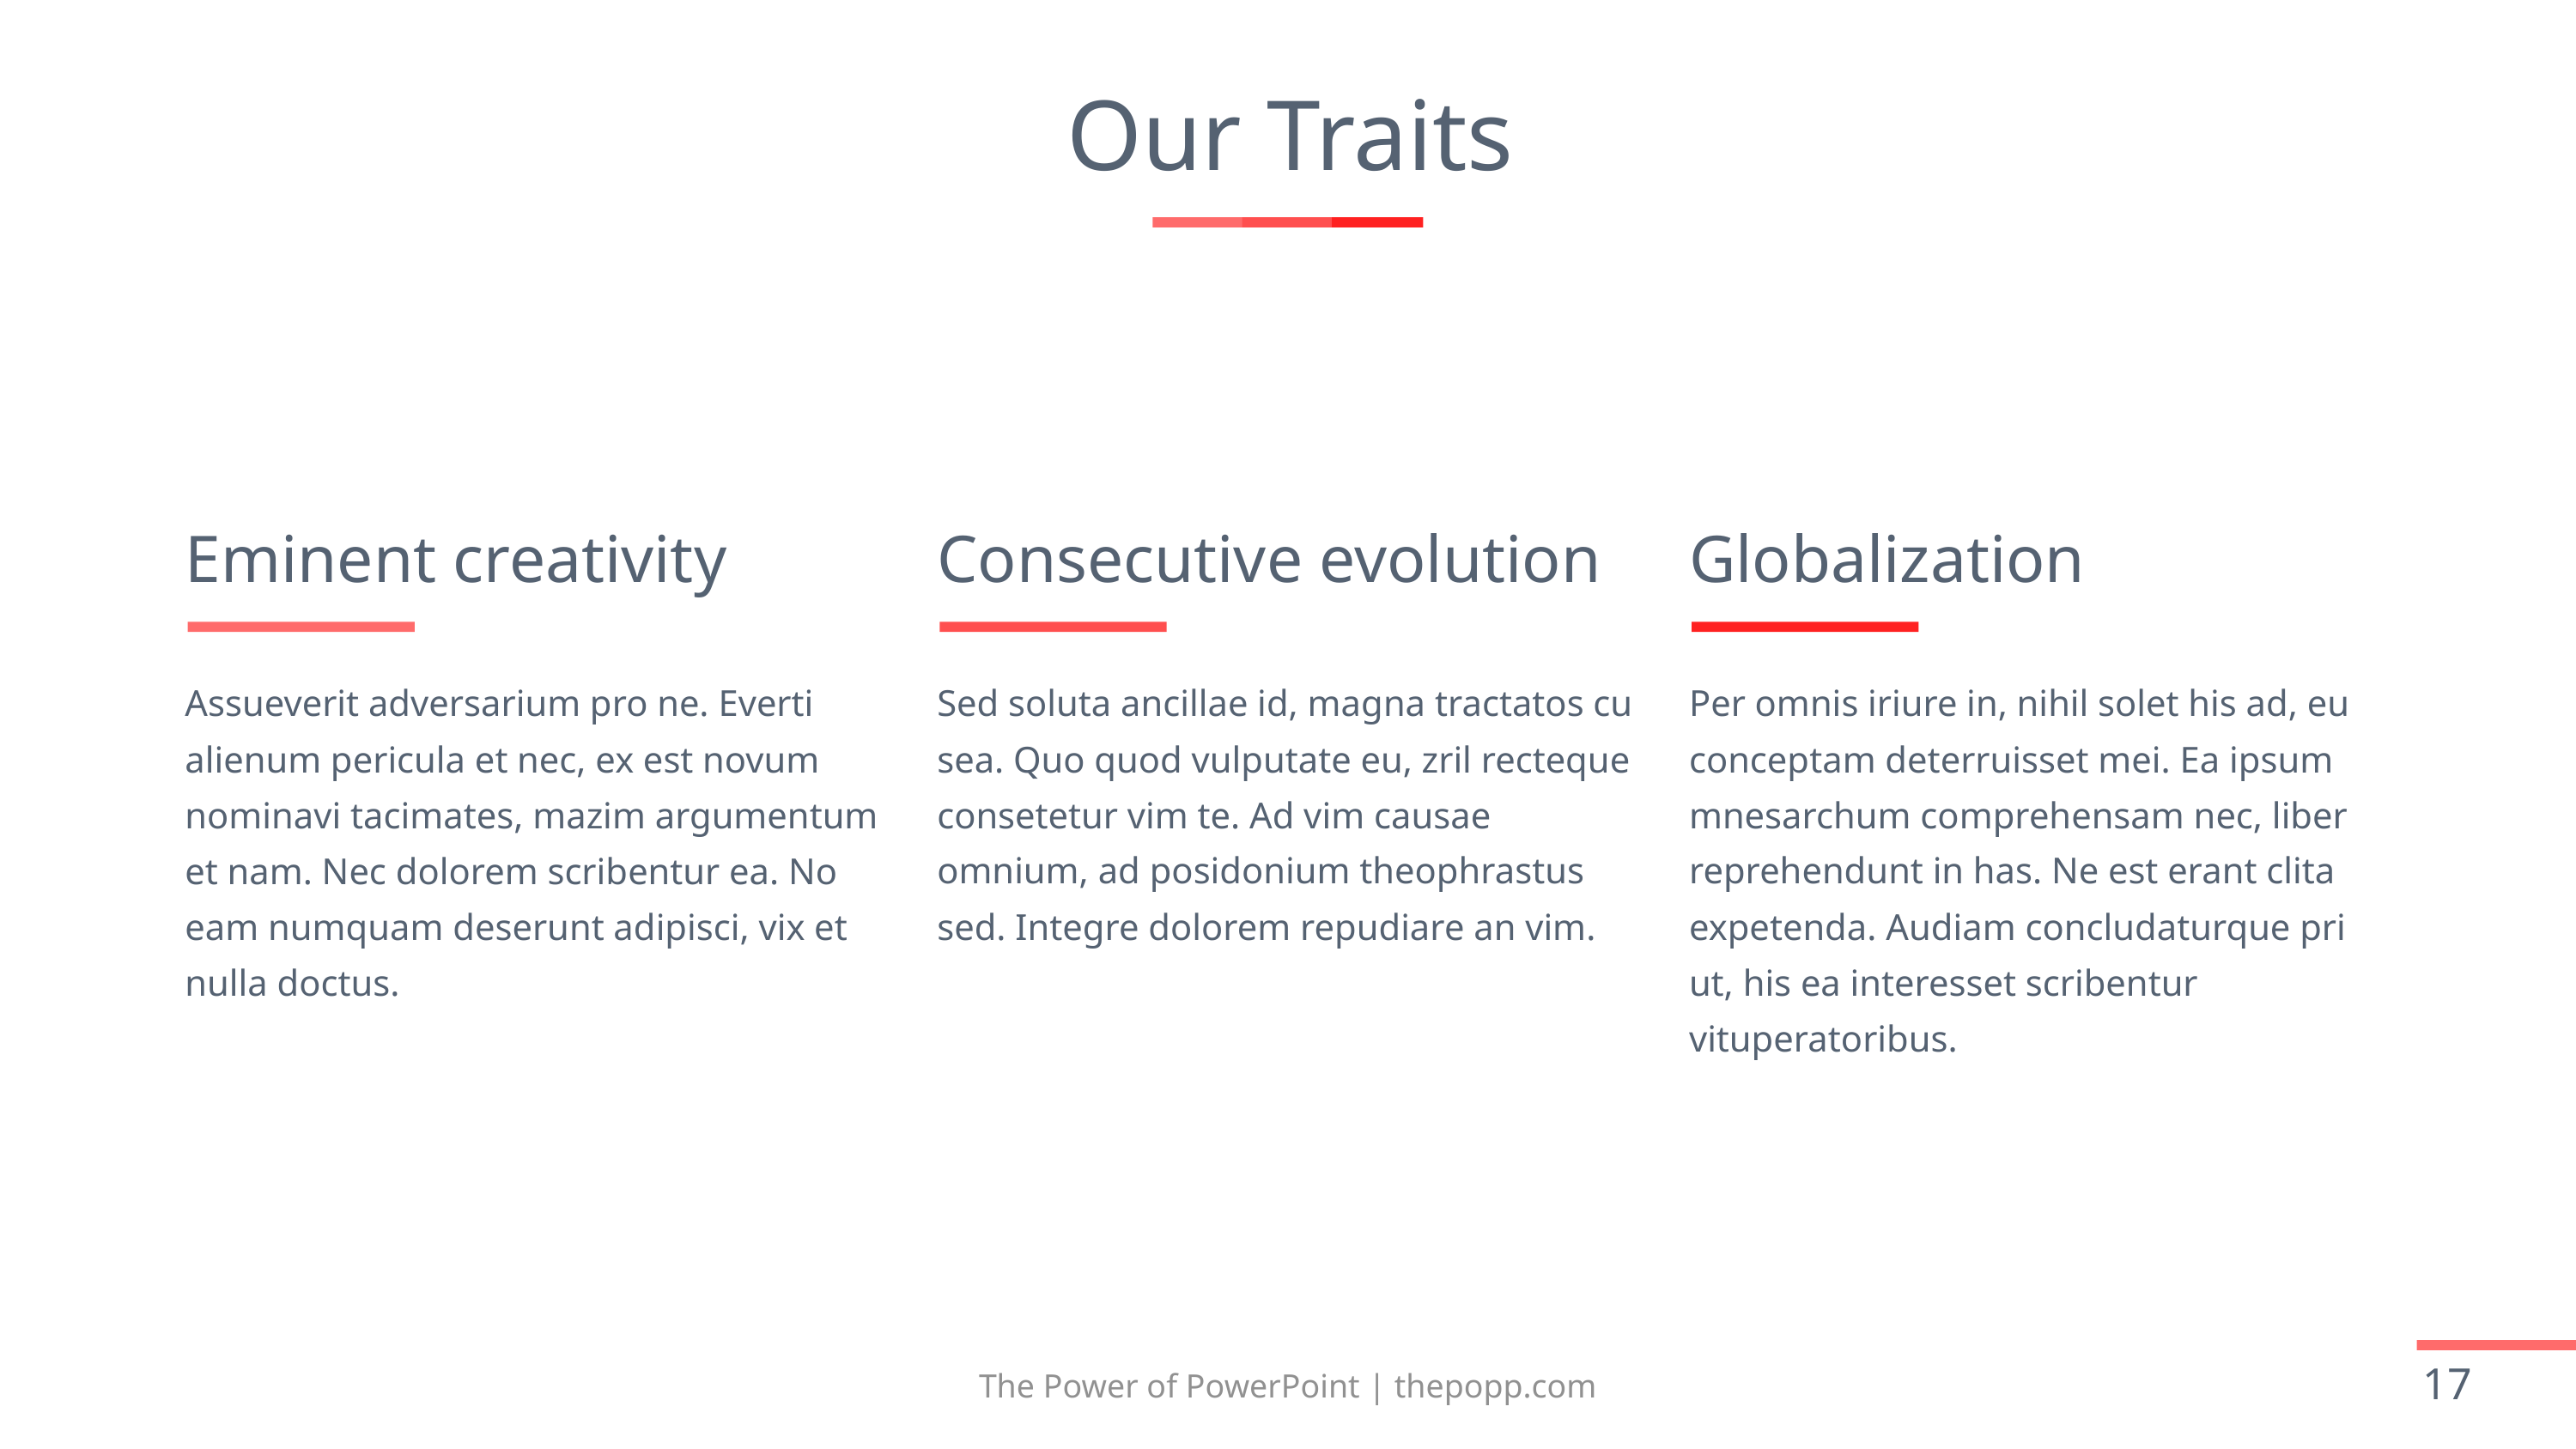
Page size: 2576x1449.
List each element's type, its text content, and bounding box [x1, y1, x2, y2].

list Assueverit adversarium pro ne. Everti alienum pericula et nec, ex est novum nominavi tacimates, mazim argumentum et nam. Nec dolorem scribentur ea. No eam numquam deserunt adipisci, vix et nulla doctus. [172, 661, 900, 1071]
list Globalization [1676, 504, 2404, 609]
list Sed soluta ancillae id, magna tractatos cu sea. Quo quod vulputate eu, zril recteque consetetur vim te. Ad vim causae omnium, ad posidonium theophrastus sed. Integre dolorem repudiare an vim. [924, 661, 1652, 1071]
list Eminent creativity [172, 504, 900, 609]
list Consecutive evolution [924, 504, 1652, 609]
footer The Power of PowerPoint | thepopp.com [853, 1349, 1723, 1427]
slide_number 17 [2409, 1351, 2576, 1421]
title Our Traits [69, 49, 2512, 230]
list Per omnis iriure in, nihil solet his ad, eu conceptam deterruisset mei. Ea ipsum mnesarchum comprehensam nec, liber reprehendunt in has. Ne est erant clita expetenda. Audiam concludaturque pri ut, his ea interesset scribentur vituperatoribus. [1676, 661, 2404, 1071]
